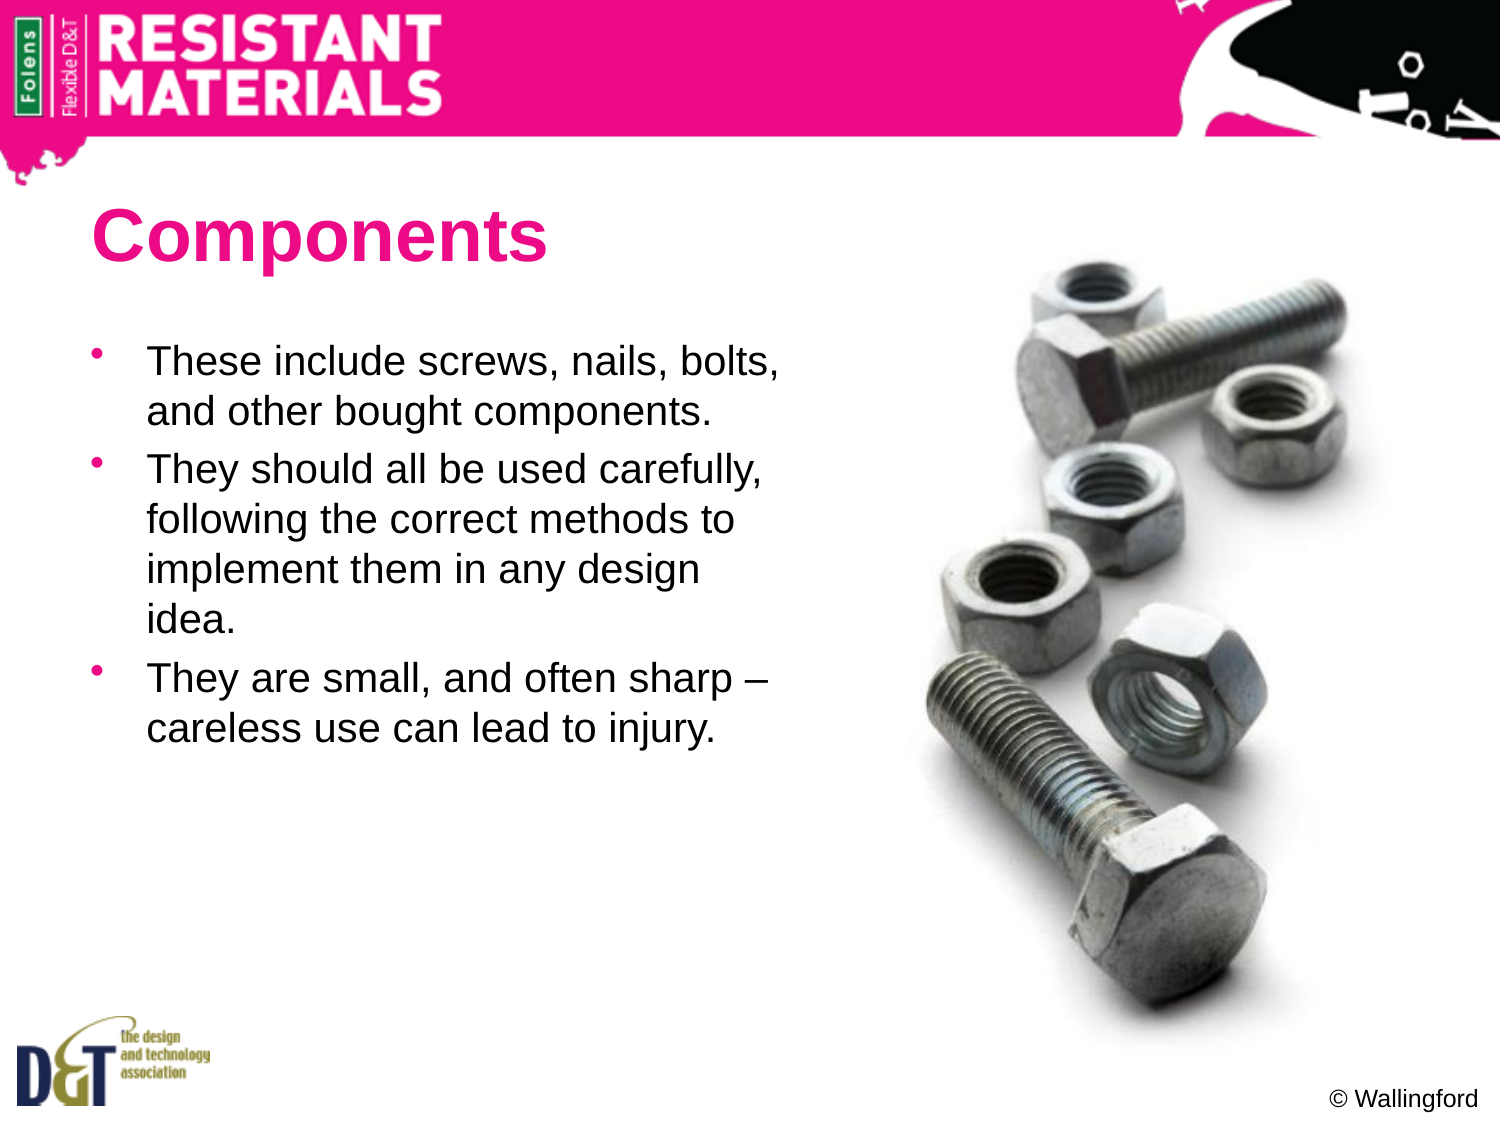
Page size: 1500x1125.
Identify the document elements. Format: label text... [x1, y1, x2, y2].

picture [0, 0, 1500, 1125]
title Components [76, 160, 1427, 301]
text_box © Wallingford [1257, 1074, 1495, 1125]
list These include screws, nails, bolts, and other bought components. They should all be used carefully, following the correct methods to implement them in any design idea. They are small, and often sharp – careless use can lead to injury. [75, 326, 810, 1005]
